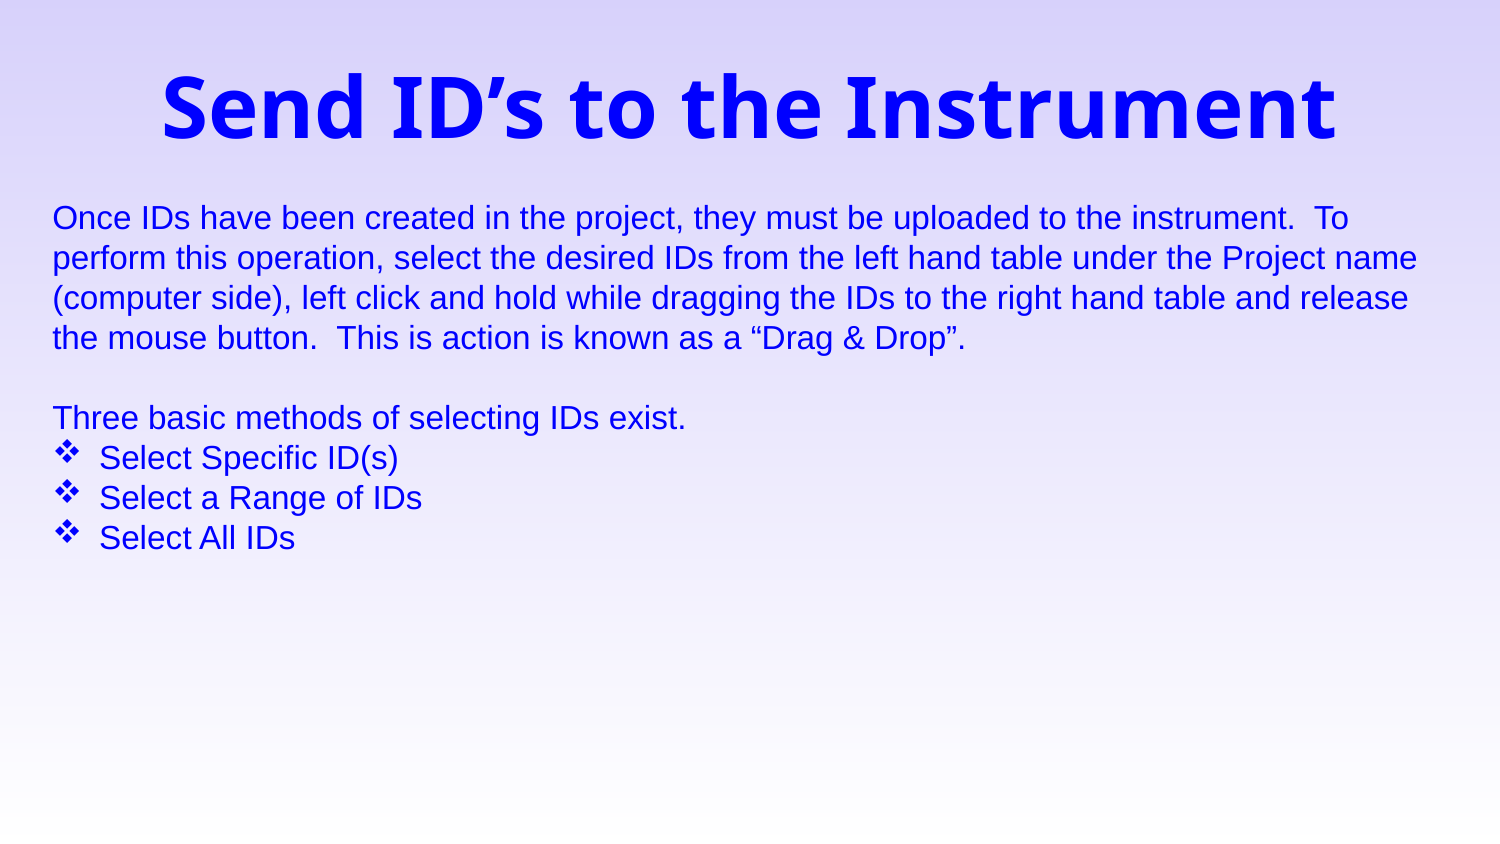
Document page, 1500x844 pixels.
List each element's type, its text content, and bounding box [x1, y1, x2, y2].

title Send ID’s to the Instrument [75, 33, 1425, 175]
text_box Once IDs have been created in the project, they must be uploaded to the instrument. To perform this operation, select the desired IDs from the left hand table under the Project name (computer side), left click and hold while dragging the IDs to the right hand table and release the mouse button. This is action is known as a “Drag & Drop”. Three basic methods of selecting IDs exist. Select Specific ID(s) Select a Range of IDs Select All IDs [37, 189, 1450, 603]
